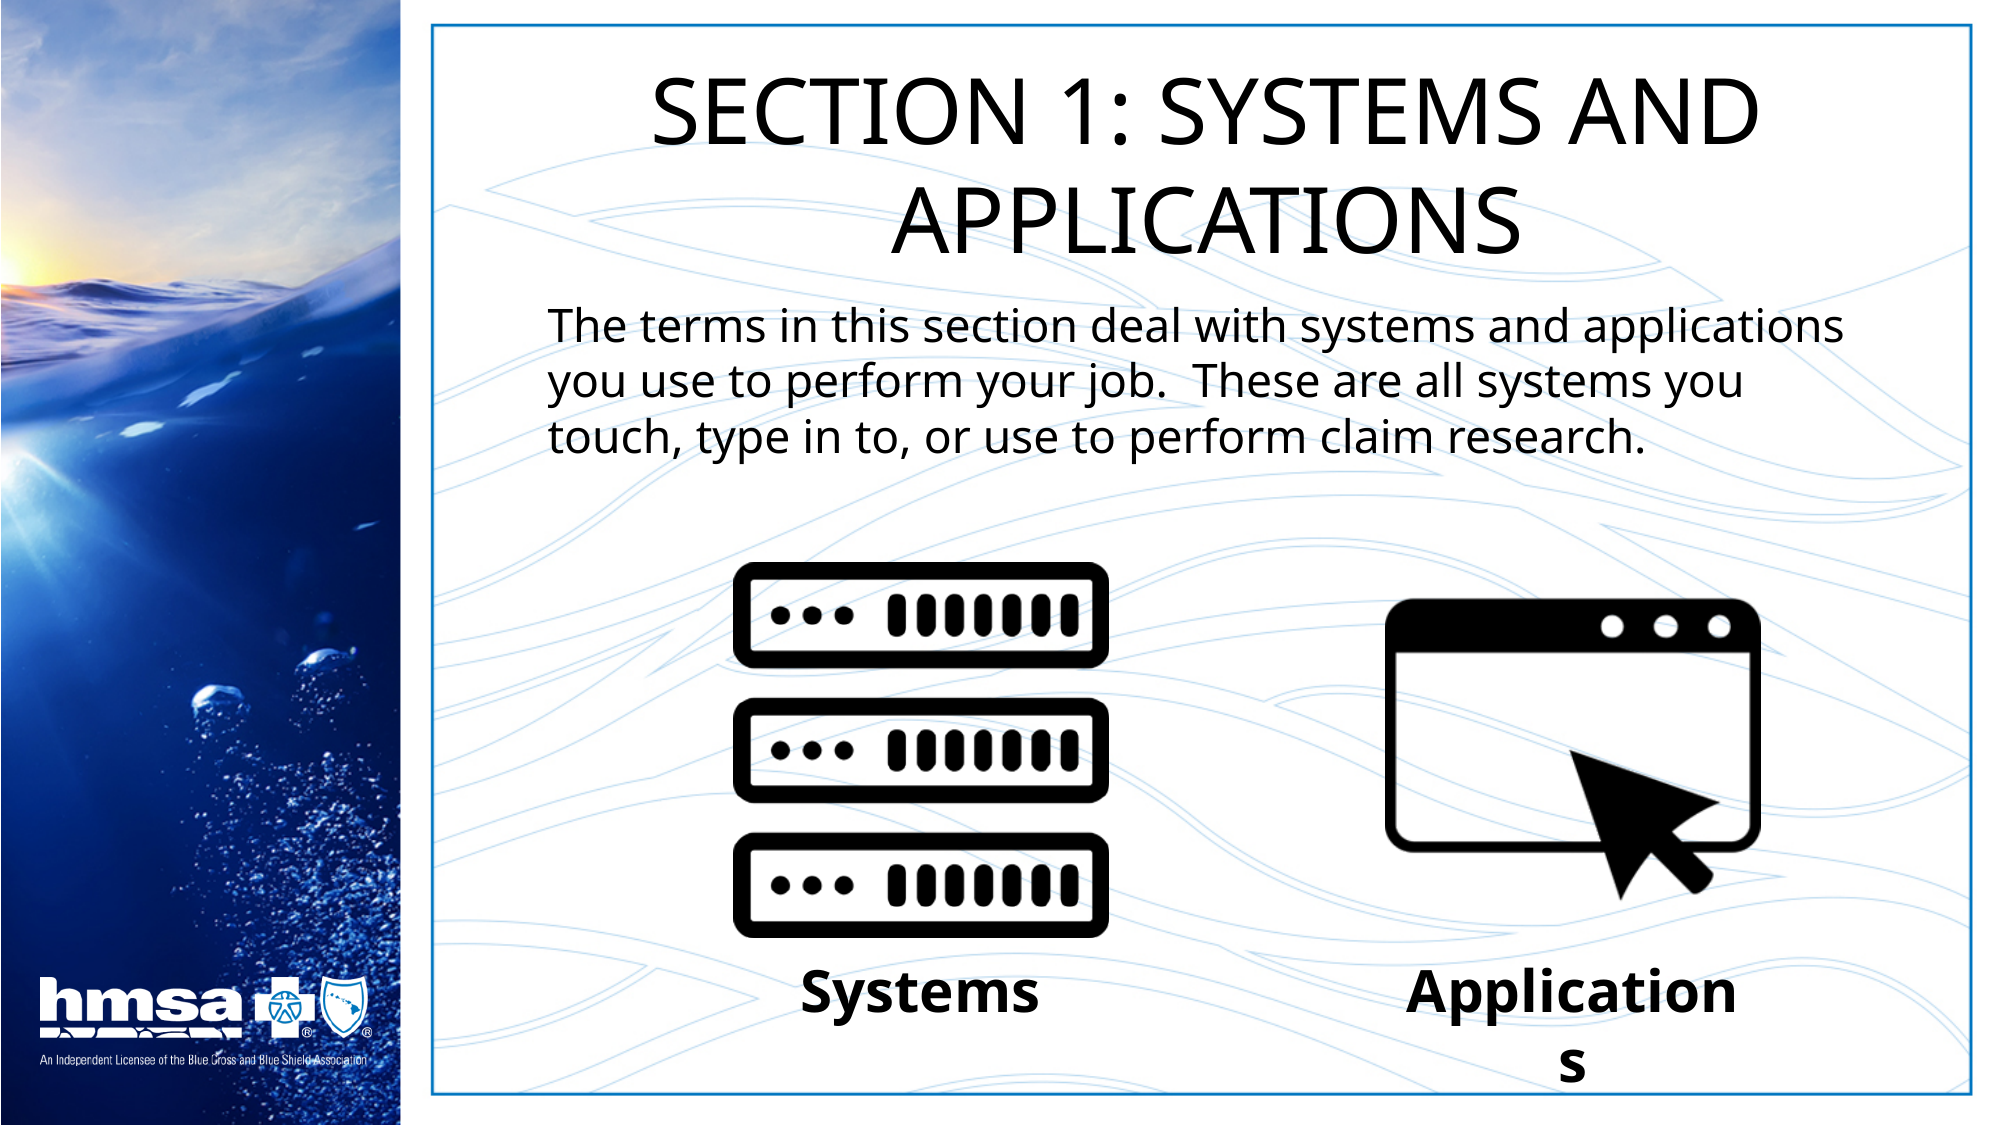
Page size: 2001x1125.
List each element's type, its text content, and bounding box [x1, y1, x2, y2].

title SECTION 1: SYSTEMS AND APPLICATIONS [476, 45, 1939, 280]
picture [1, 0, 1999, 1125]
list The terms in this section deal with systems and applications you use to perform your job. These are all systems you touch, type in to, or use to perform claim research. [532, 288, 1883, 514]
text_box Systems [725, 946, 1116, 1032]
text_box Applications [1377, 946, 1768, 1101]
